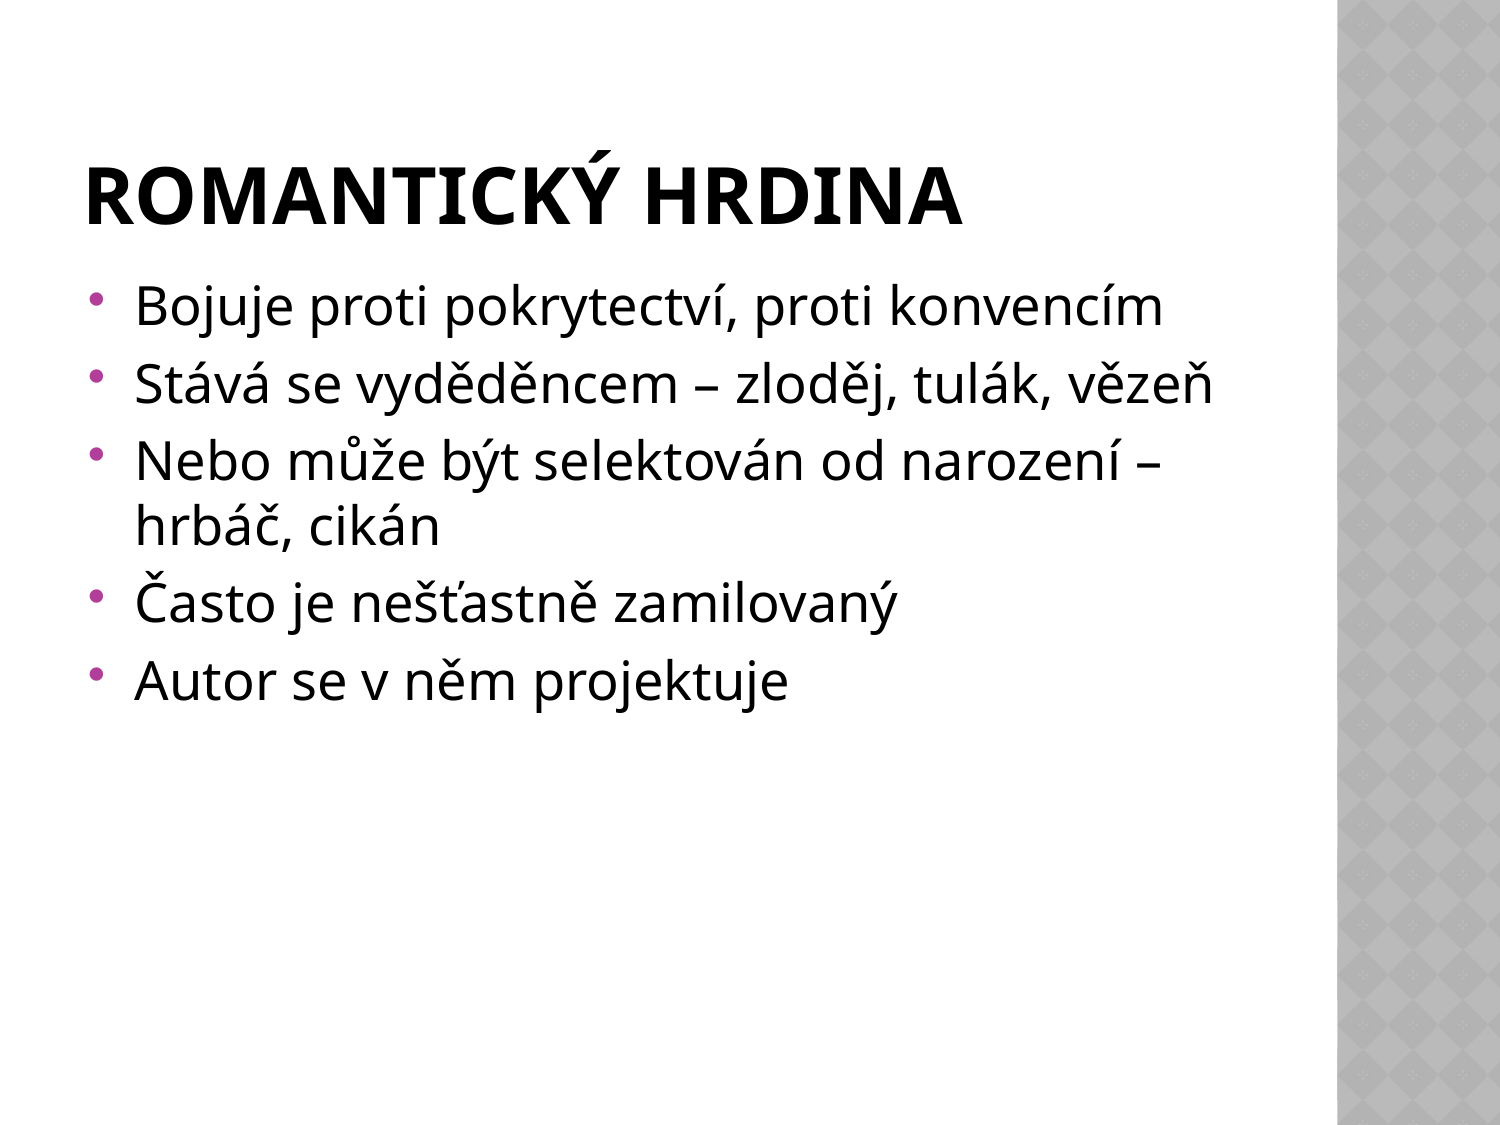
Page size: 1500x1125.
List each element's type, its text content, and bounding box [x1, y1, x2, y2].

title Romantický hrdina [75, 52, 1263, 240]
list Bojuje proti pokrytectví, proti konvencím Stává se vyděděncem – zloděj, tulák, vězeň Nebo může být selektován od narození – hrbáč, cikán Často je nešťastně zamilovaný Autor se v něm projektuje [75, 264, 1263, 835]
